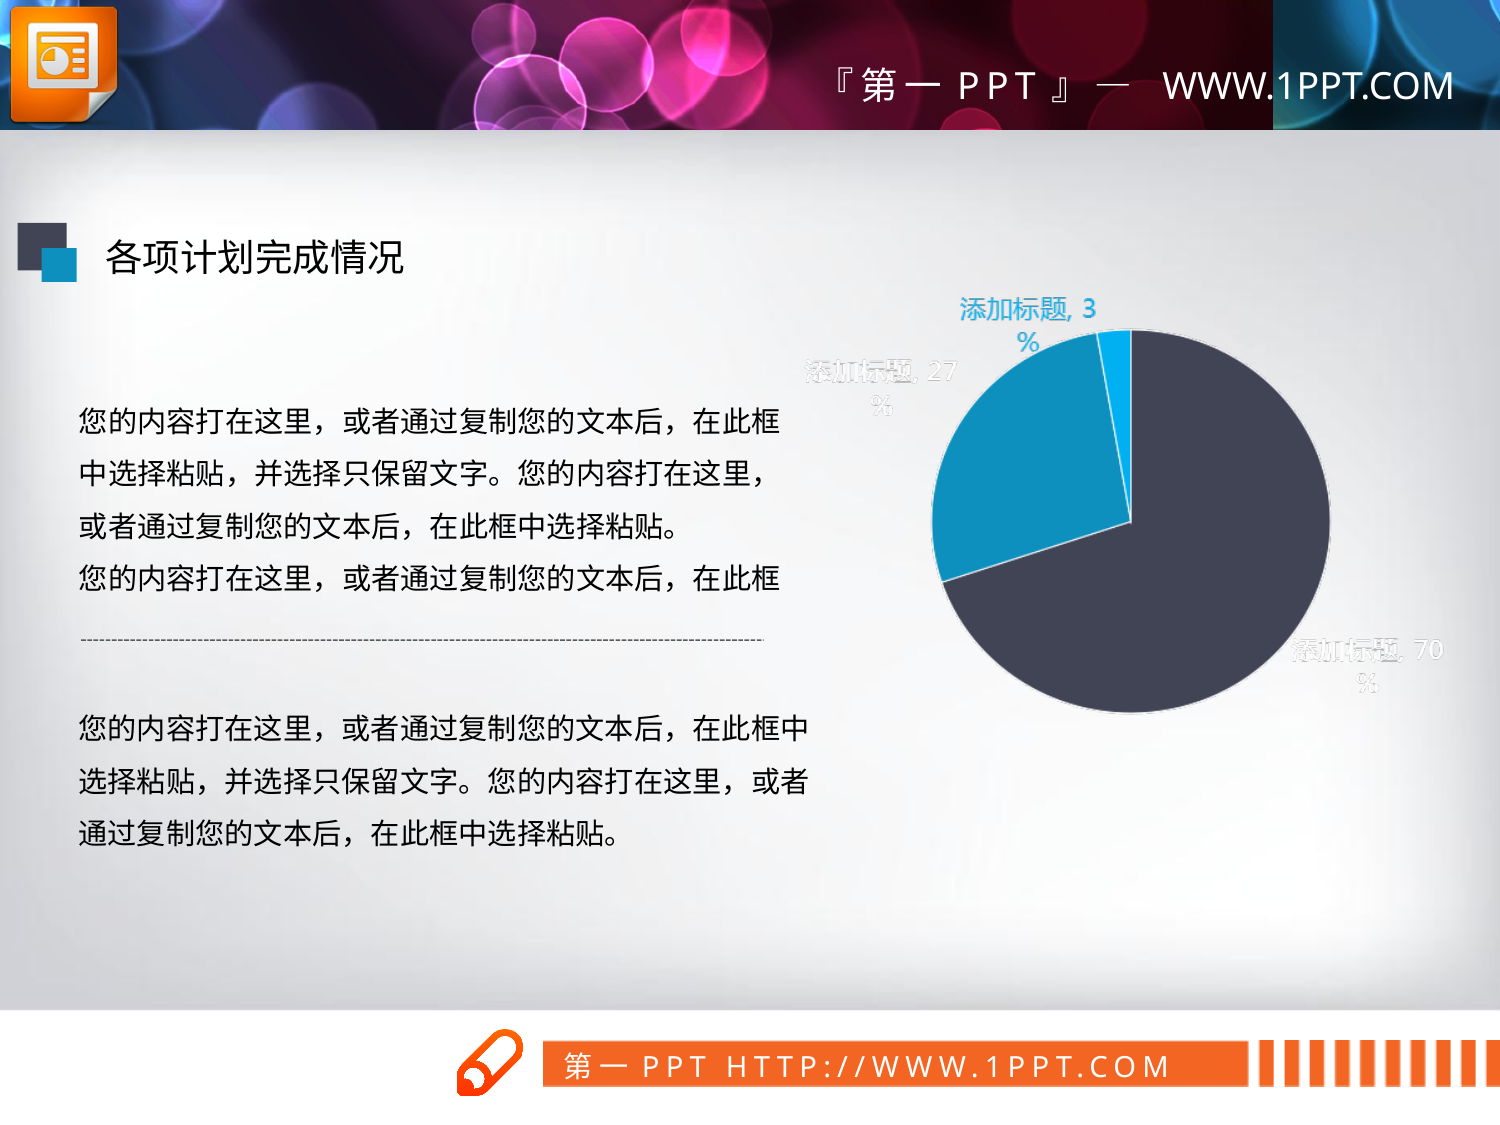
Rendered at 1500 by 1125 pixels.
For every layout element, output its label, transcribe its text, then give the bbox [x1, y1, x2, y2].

text_box 您的内容打在这里，或者通过复制您的文本后，在此框中选择粘贴，并选择只保留文字。您的内容打在这里，或者通过复制您的文本后，在此框中选择粘贴。 您的内容打在这里，或者通过复制您的文本后，在此框 [67, 380, 725, 602]
picture [543, 1040, 1500, 1087]
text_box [17, 222, 77, 283]
text_box 您的内容打在这里，或者通过复制您的文本后，在此框中 选择粘贴，并选择只保留文字。您的内容打在这里，或者 通过复制您的文本后，在此框中选择粘贴。 [67, 687, 822, 856]
picture [0, 0, 1500, 1012]
text_box 各项计划完成情况 [90, 226, 420, 287]
